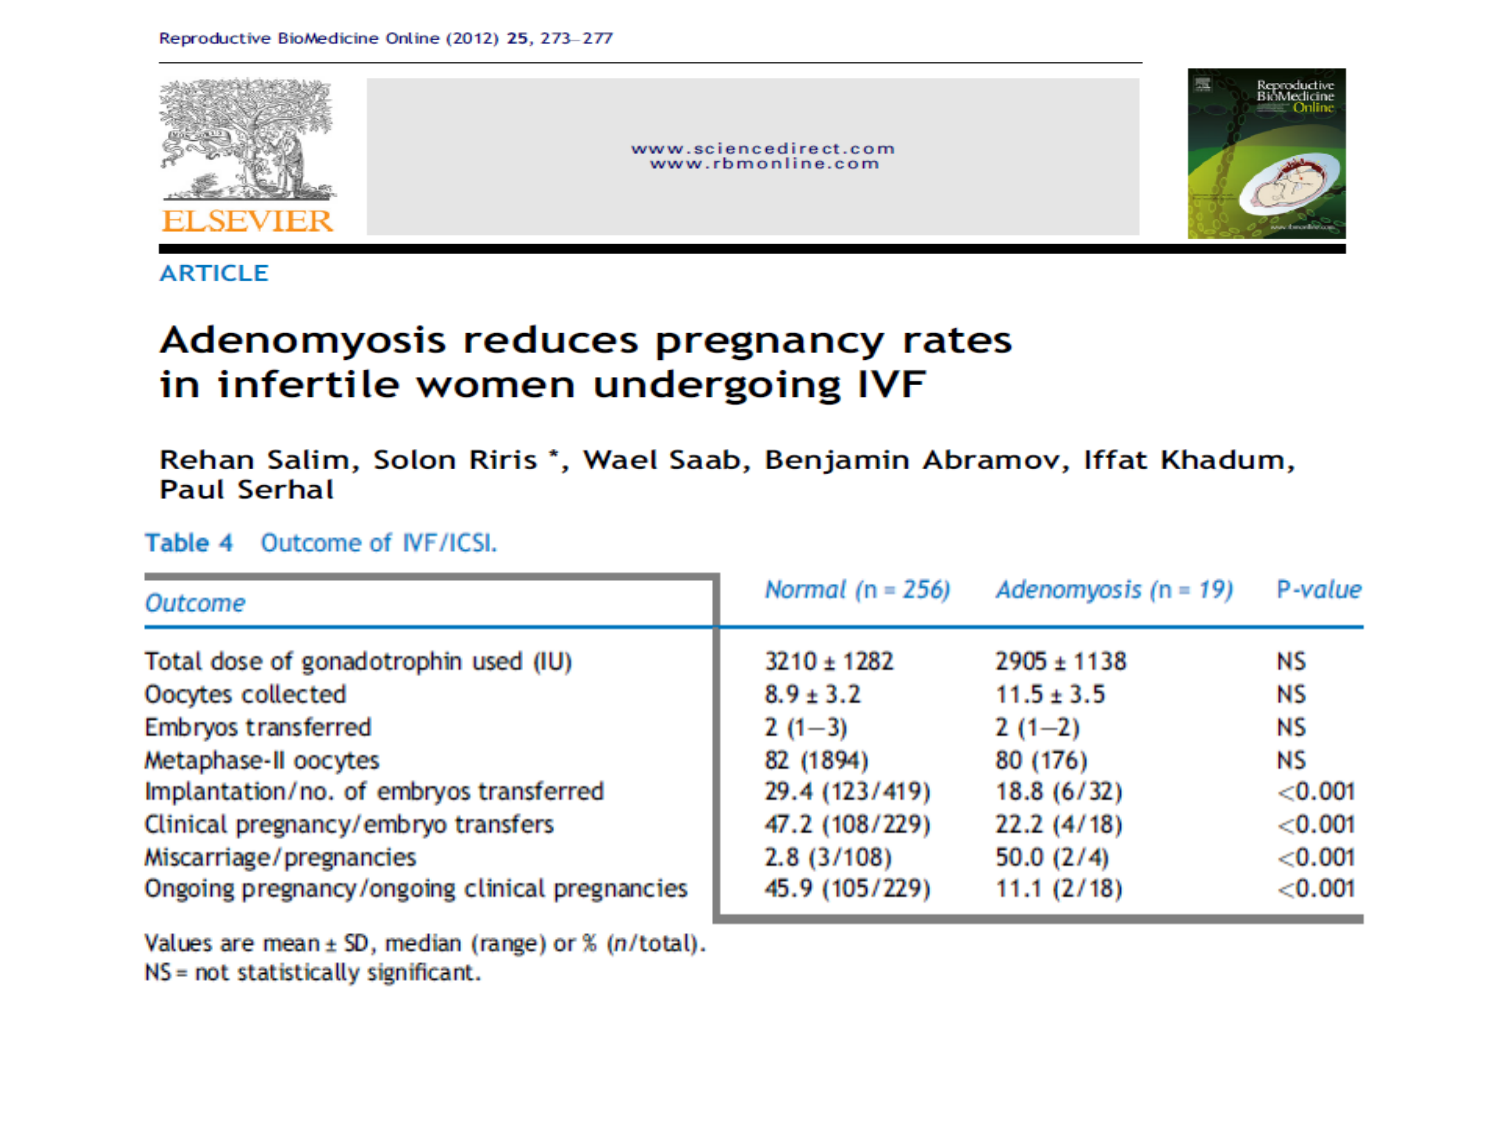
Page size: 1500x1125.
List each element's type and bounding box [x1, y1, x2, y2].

picture [83, 18, 1435, 1004]
